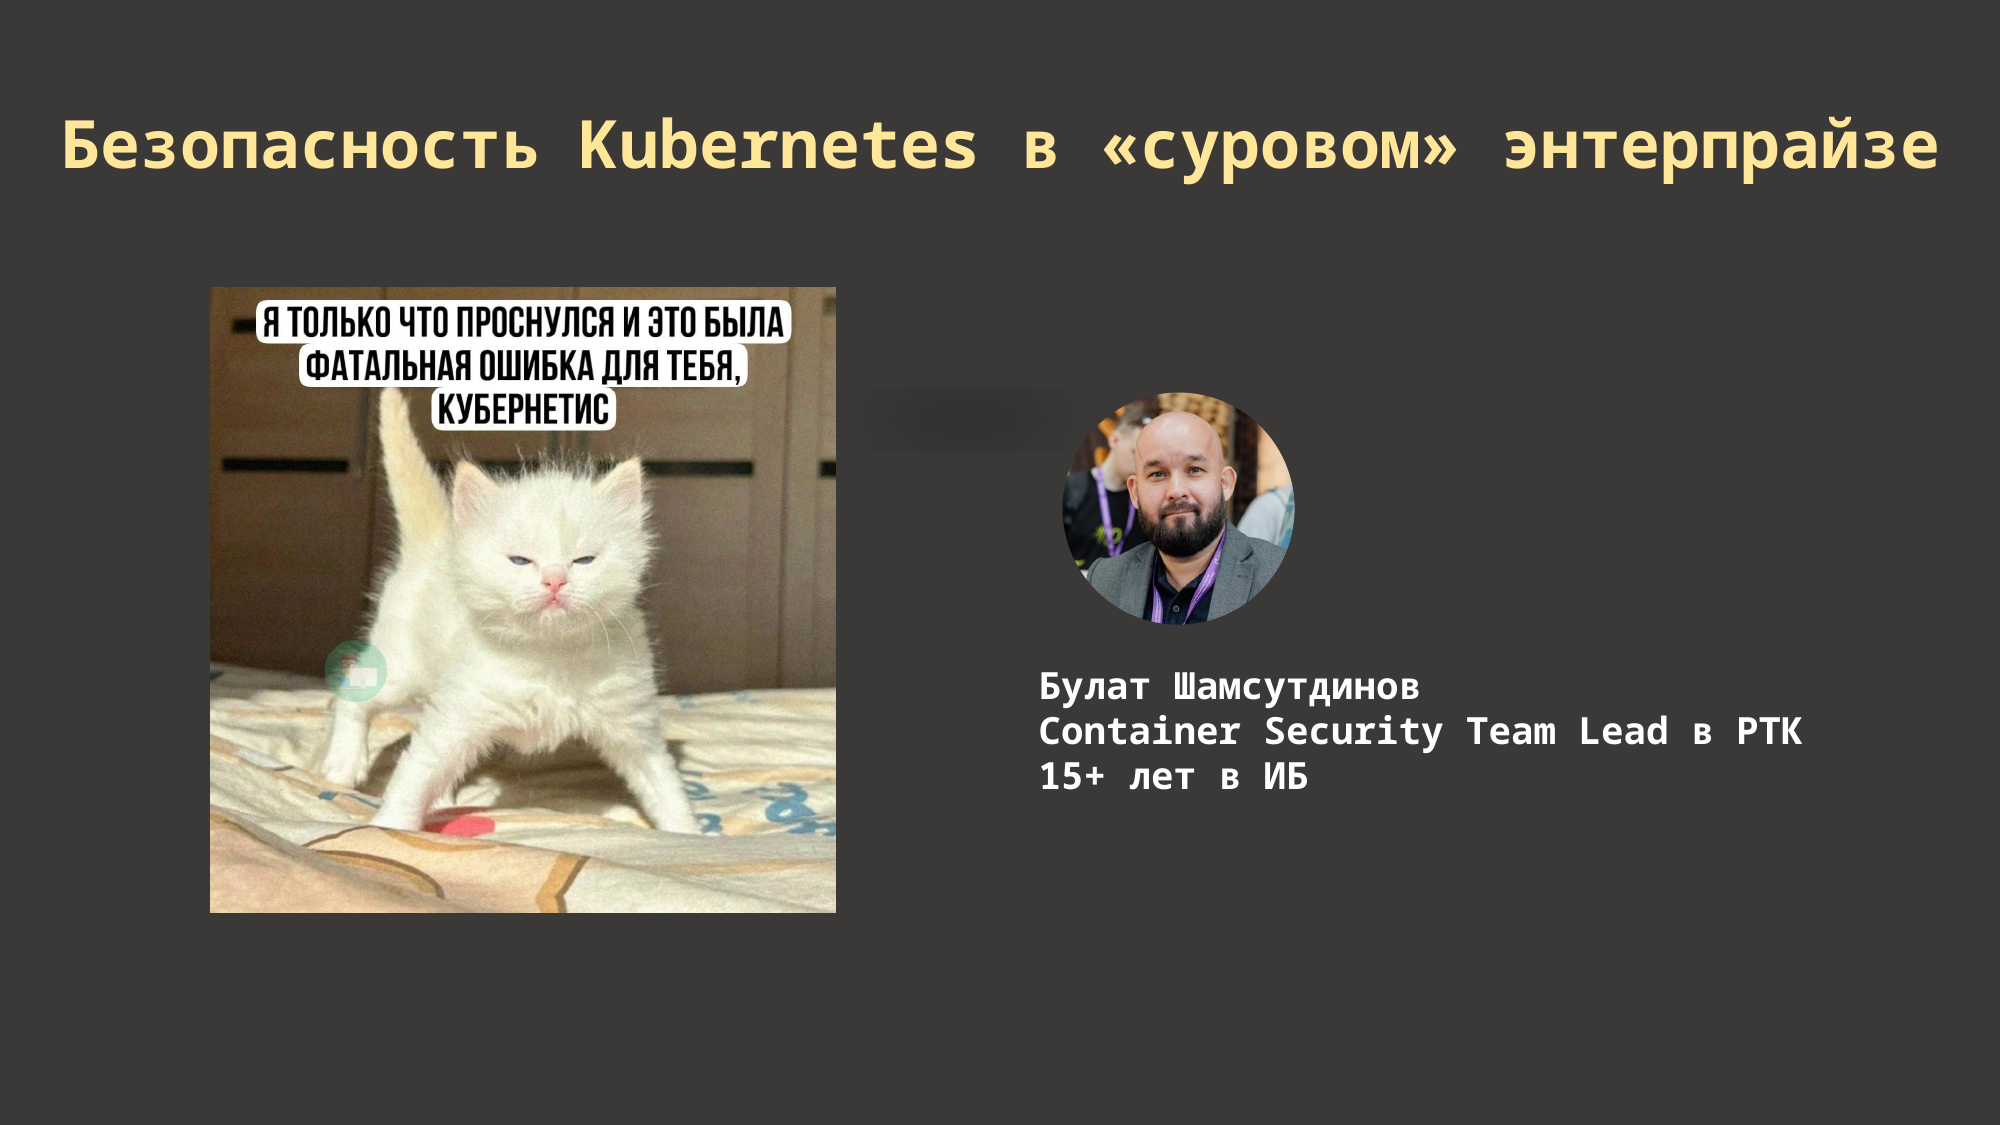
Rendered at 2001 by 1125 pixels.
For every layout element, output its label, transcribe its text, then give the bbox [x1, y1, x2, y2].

picture [210, 287, 836, 913]
picture [1062, 392, 1295, 625]
text_box Безопасность Kubernetes в «суровом» энтерпрайзе [0, 94, 2000, 190]
text_box Булат Шамсутдинов Container Security Team Lead в РТК 15+ лет в ИБ [1023, 655, 1837, 805]
